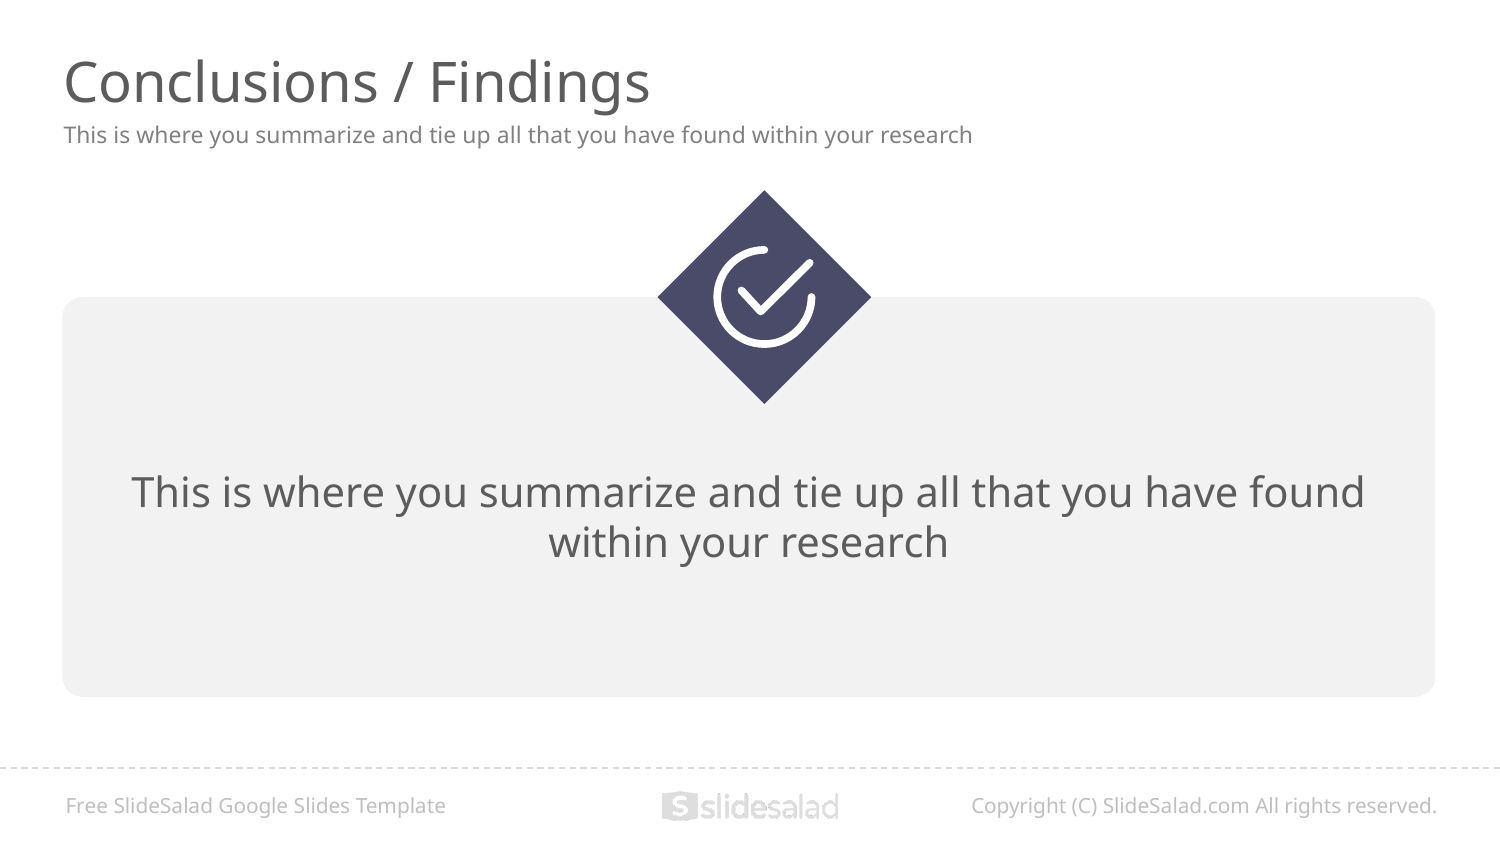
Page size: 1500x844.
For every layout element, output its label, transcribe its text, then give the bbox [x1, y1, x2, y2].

picture [662, 791, 838, 823]
text_box [715, 355, 814, 404]
text_box [657, 190, 872, 349]
title Conclusions / Findings [63, 46, 1437, 114]
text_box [713, 245, 816, 349]
text_box This is where you summarize and tie up all that you have found within your research [62, 296, 1436, 697]
list This is where you summarize and tie up all that you have found within your research [63, 119, 1437, 149]
